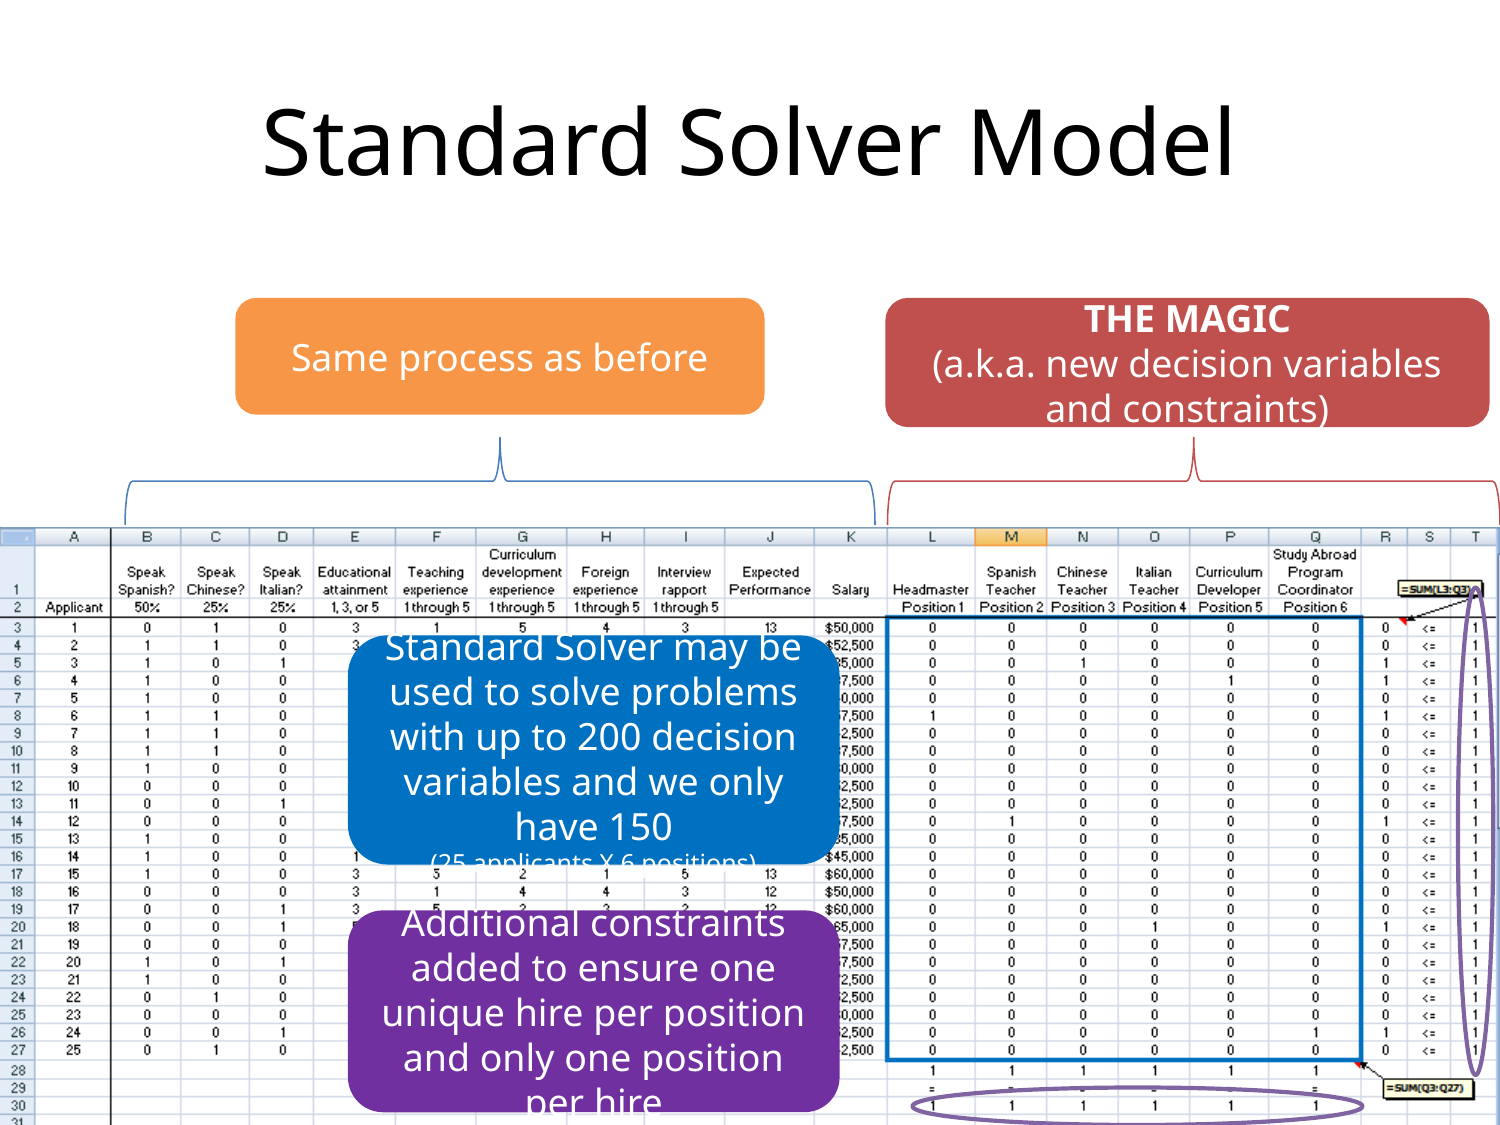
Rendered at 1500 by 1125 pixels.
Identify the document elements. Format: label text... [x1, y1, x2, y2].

text_box [886, 436, 1500, 525]
picture [0, 527, 1500, 1125]
title Standard Solver Model [75, 45, 1425, 233]
text_box Same process as before [235, 297, 765, 415]
text_box [124, 436, 876, 525]
text_box THE MAGIC (a.k.a. new decision variables and constraints) [885, 297, 1490, 428]
